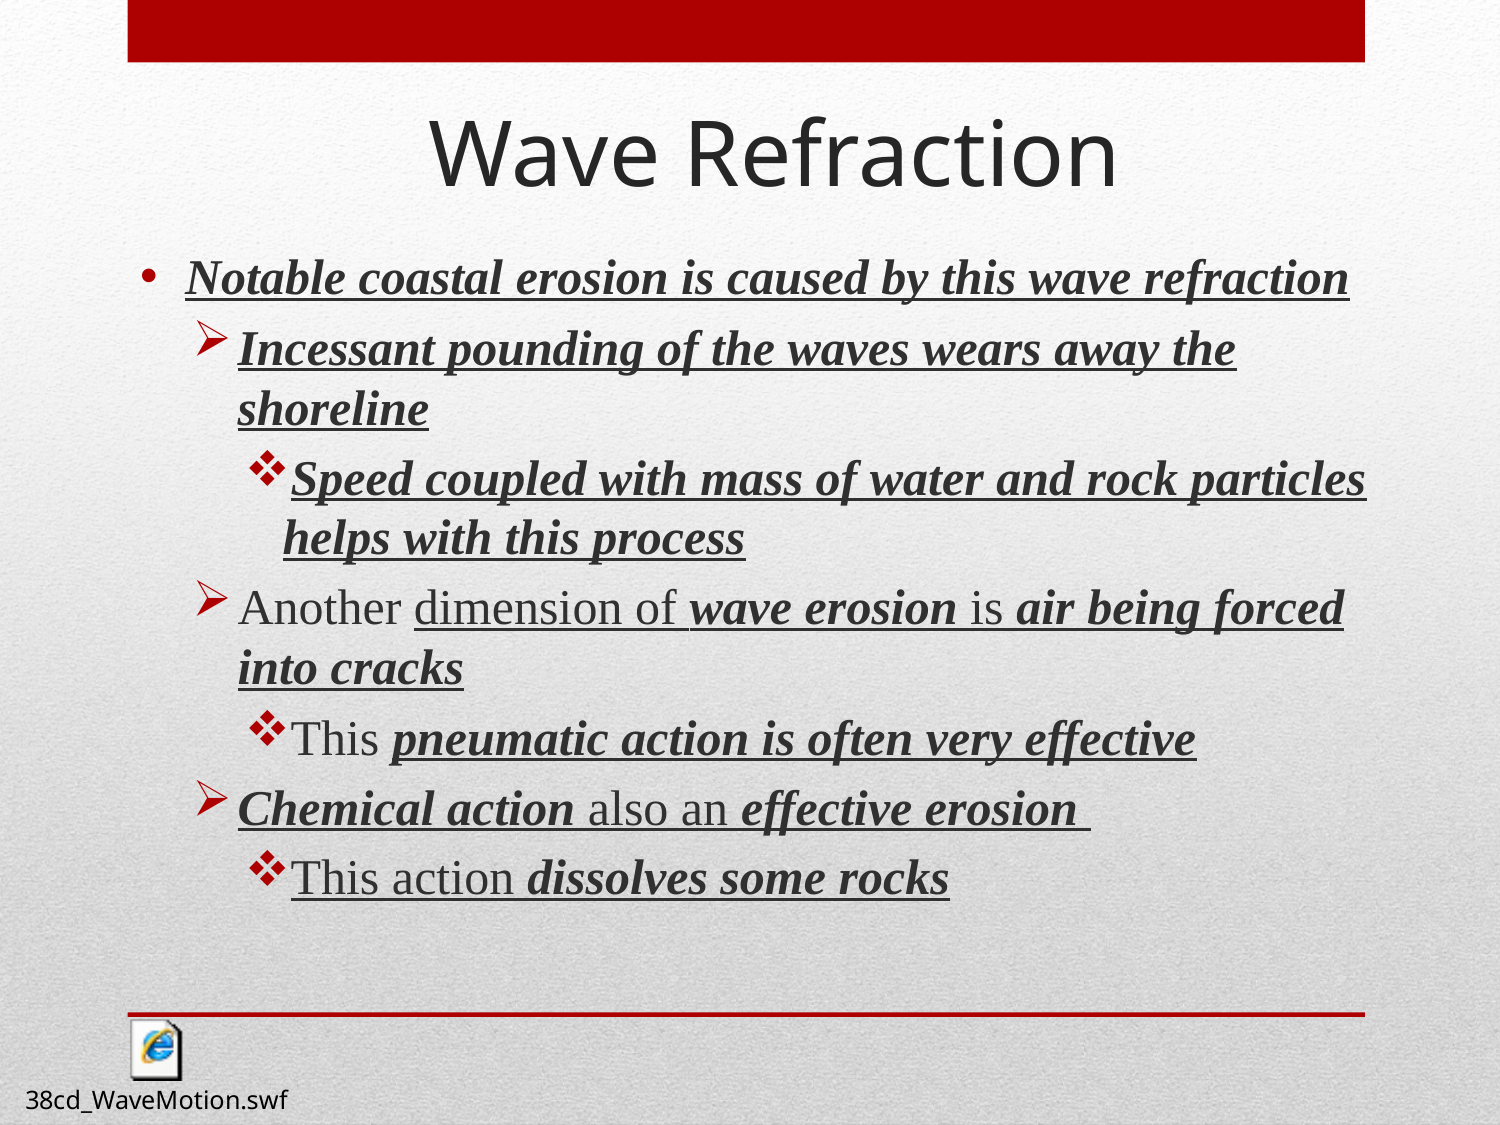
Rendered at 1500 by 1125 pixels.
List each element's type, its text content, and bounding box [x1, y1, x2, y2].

title Wave Refraction [75, 87, 1475, 213]
list Notable coastal erosion is caused by this wave refraction Incessant pounding of the waves wears away the shoreline Speed coupled with mass of water and rock particles helps with this process Another dimension of wave erosion is air being forced into cracks This pneumatic action is often very effective Chemical action also an effective erosion This action dissolves some rocks [125, 213, 1425, 1013]
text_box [0, 1011, 314, 1125]
